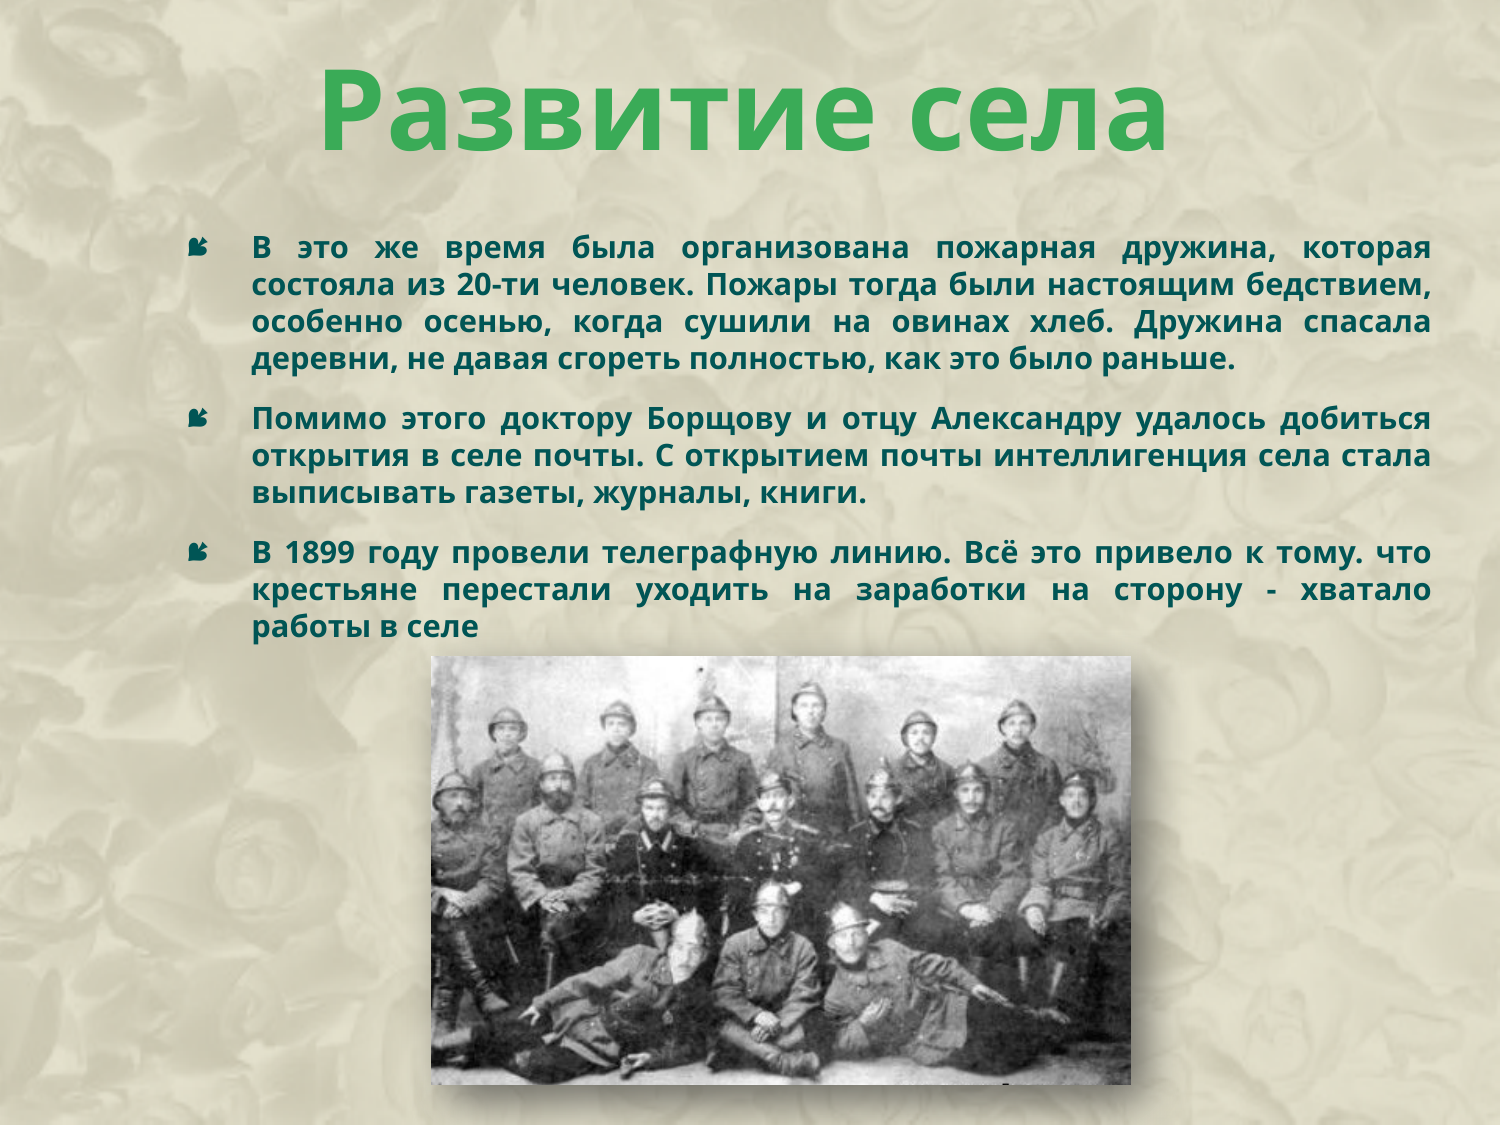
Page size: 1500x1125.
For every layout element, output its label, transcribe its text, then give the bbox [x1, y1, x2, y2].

text_box Развитие села [194, 30, 1294, 181]
list В это же время была организована пожарная дружина, которая состояла из 20-ти человек. Пожары тогда были настоящим бедствием, особенно осенью, когда сушили на овинах хлеб. Дружина спасала деревни, не давая сгореть полностью, как это было раньше. Помимо этого доктору Борщову и отцу Александру удалось добиться открытия в селе почты. С открытием почты интеллигенция села стала выписывать газеты, журналы, книги. В 1899 году провели телеграфную линию. Всё это привело к тому. что крестьяне перестали уходить на заработки на сторону - хватало работы в селе [171, 219, 1449, 657]
picture [430, 656, 1132, 1086]
